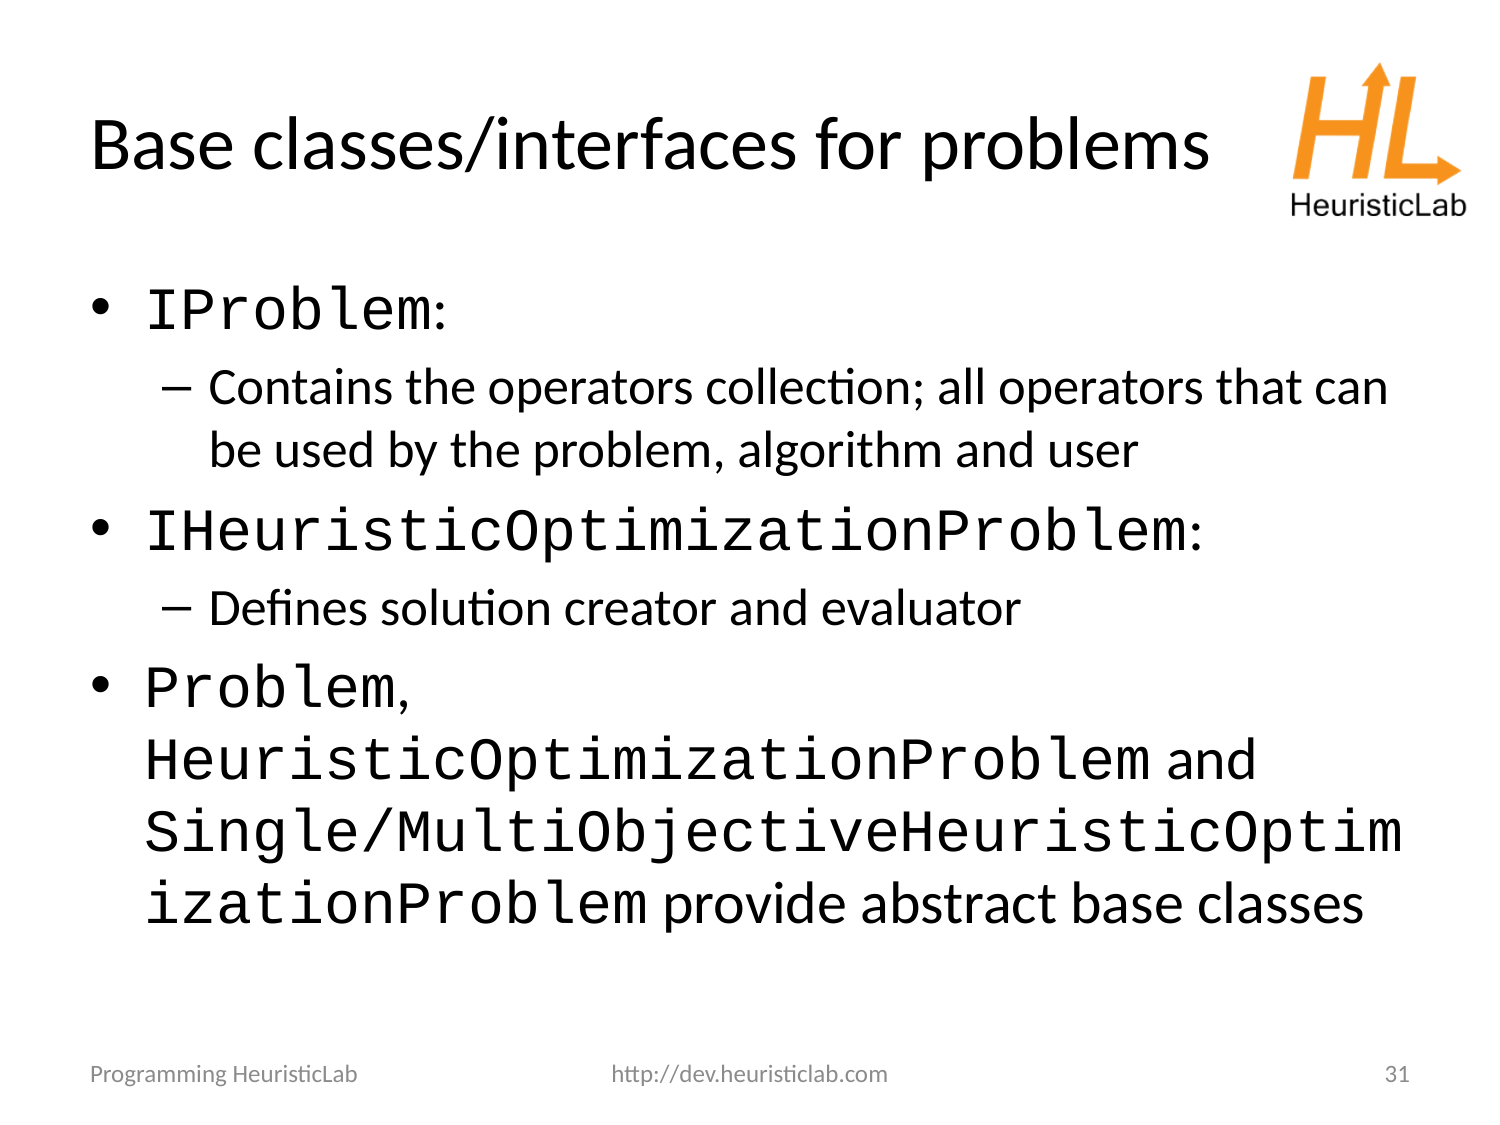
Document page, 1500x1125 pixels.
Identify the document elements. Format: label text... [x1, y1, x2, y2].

slide_number 31 [1074, 1042, 1425, 1103]
picture [1281, 27, 1474, 244]
title Base classes/interfaces for problems [75, 45, 1282, 233]
footer http://dev.heuristiclab.com [512, 1042, 988, 1103]
slide_number Programming HeuristicLab [75, 1042, 425, 1103]
list IProblem: Contains the operators collection; all operators that can be used by the problem, algorithm and user IHeuristicOptimizationProblem: Defines solution creator and evaluator Problem, HeuristicOptimizationProblem and Single/MultiObjectiveHeuristicOptimizationProblem provide abstract base classes [75, 262, 1425, 1005]
